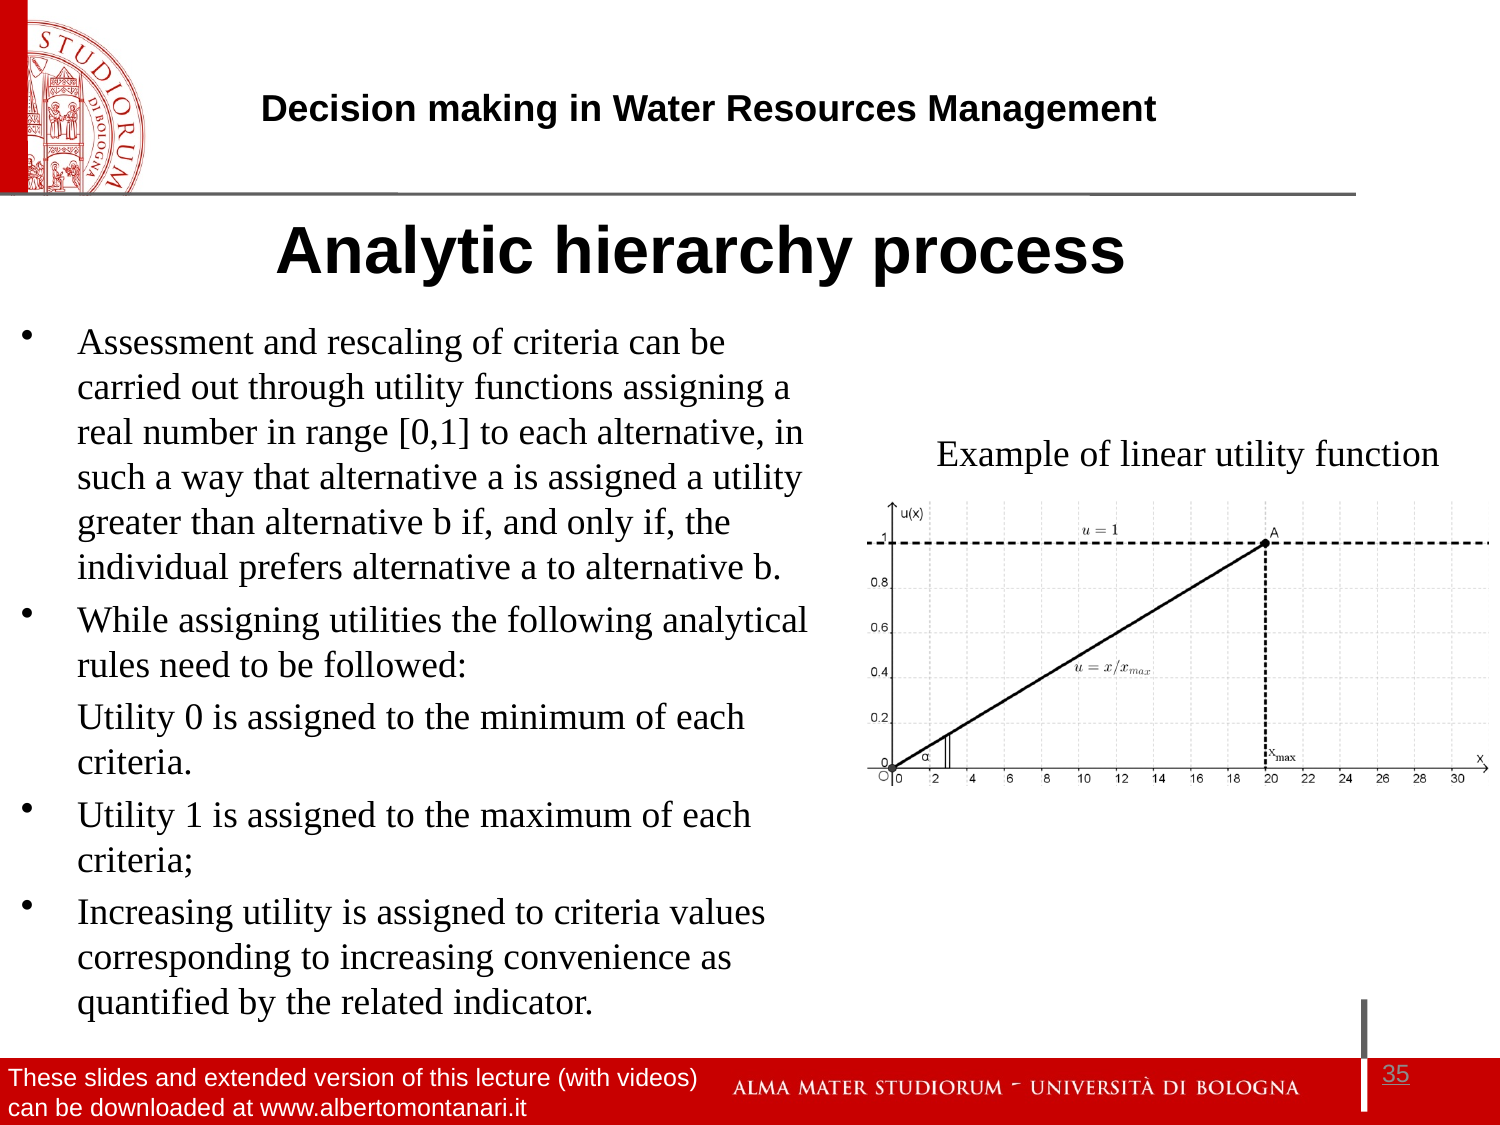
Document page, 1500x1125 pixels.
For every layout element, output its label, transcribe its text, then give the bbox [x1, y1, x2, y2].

picture [28, 16, 151, 192]
text_box Analytic hierarchy process [105, 199, 1298, 294]
slide_number 35 [1074, 1042, 1425, 1103]
list Assessment and rescaling of criteria can be carried out through utility functions assigning a real number in range [0,1] to each alternative, in such a way that alternative a is assigned a utility greater than alternative b if, and only if, the individual prefers alternative a to alternative b. While assigning utilities the following analytical rules need to be followed: Utility 0 is assigned to the minimum of each criteria. Utility 1 is assigned to the maximum of each criteria; Increasing utility is assigned to criteria values corresponding to increasing convenience as quantified by the related indicator. [6, 309, 832, 1030]
picture [0, 1058, 1500, 1125]
picture [866, 501, 1489, 786]
text_box Example of linear utility function [921, 421, 1489, 482]
